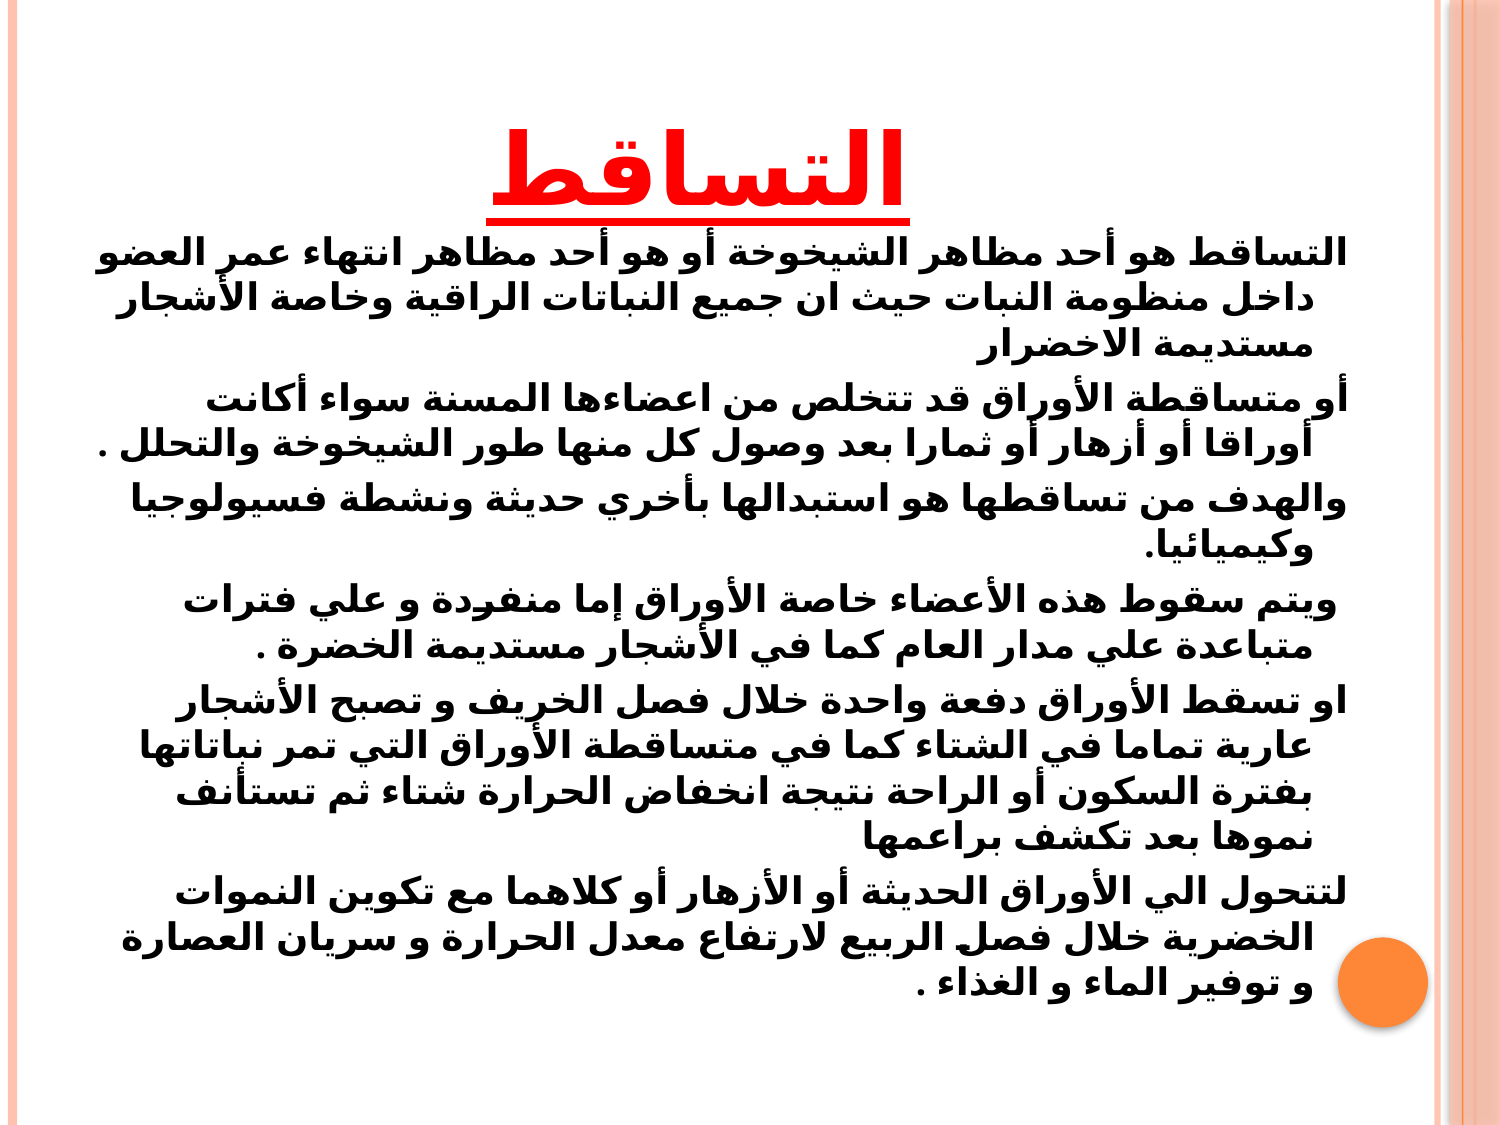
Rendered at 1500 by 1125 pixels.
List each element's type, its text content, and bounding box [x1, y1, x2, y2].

title التساقط [75, 45, 1300, 219]
list التساقط ھو أحد مظاھر الشیخوخة أو ھو أحد مظاھر انتھاء عمر العضو داخل منظومة النبات حیث ان جمیع النباتات الراقیة وخاصة الأشجار مستدیمة الاخضرار أو متساقطة الأوراق قد تتخلص من اعضاءها المسنة سواء أكانت أوراقا أو أزھار أو ثمارا بعد وصول كل منھا طور الشیخوخة والتحلل . والھدف من تساقطھا ھو استبدالھا بأخري حدیثة ونشطة فسیولوجیا وكیمیائیا. ویتم سقوط ھذه الأعضاء خاصة الأوراق إما منفردة و علي فترات متباعدة علي مدار العام كما في الأشجار مستدیمة الخضرة . او تسقط الأوراق دفعة واحدة خلال فصل الخریف و تصبح الأشجار عاریة تماما في الشتاء كما في متساقطة الأوراق التي تمر نباتاتھا بفترة السكون أو الراحة نتیجة انخفاض الحرارة شتاء ثم تستأنف نموھا بعد تكشف براعمھا لتتحول الي الأوراق الحدیثة أو الأزھار أو كلاھما مع تكوین النموات الخضریة خلال فصل الربیع لارتفاع معدل الحرارة و سریان العصارة و توفیر الماء و الغذاء . [75, 219, 1365, 1062]
